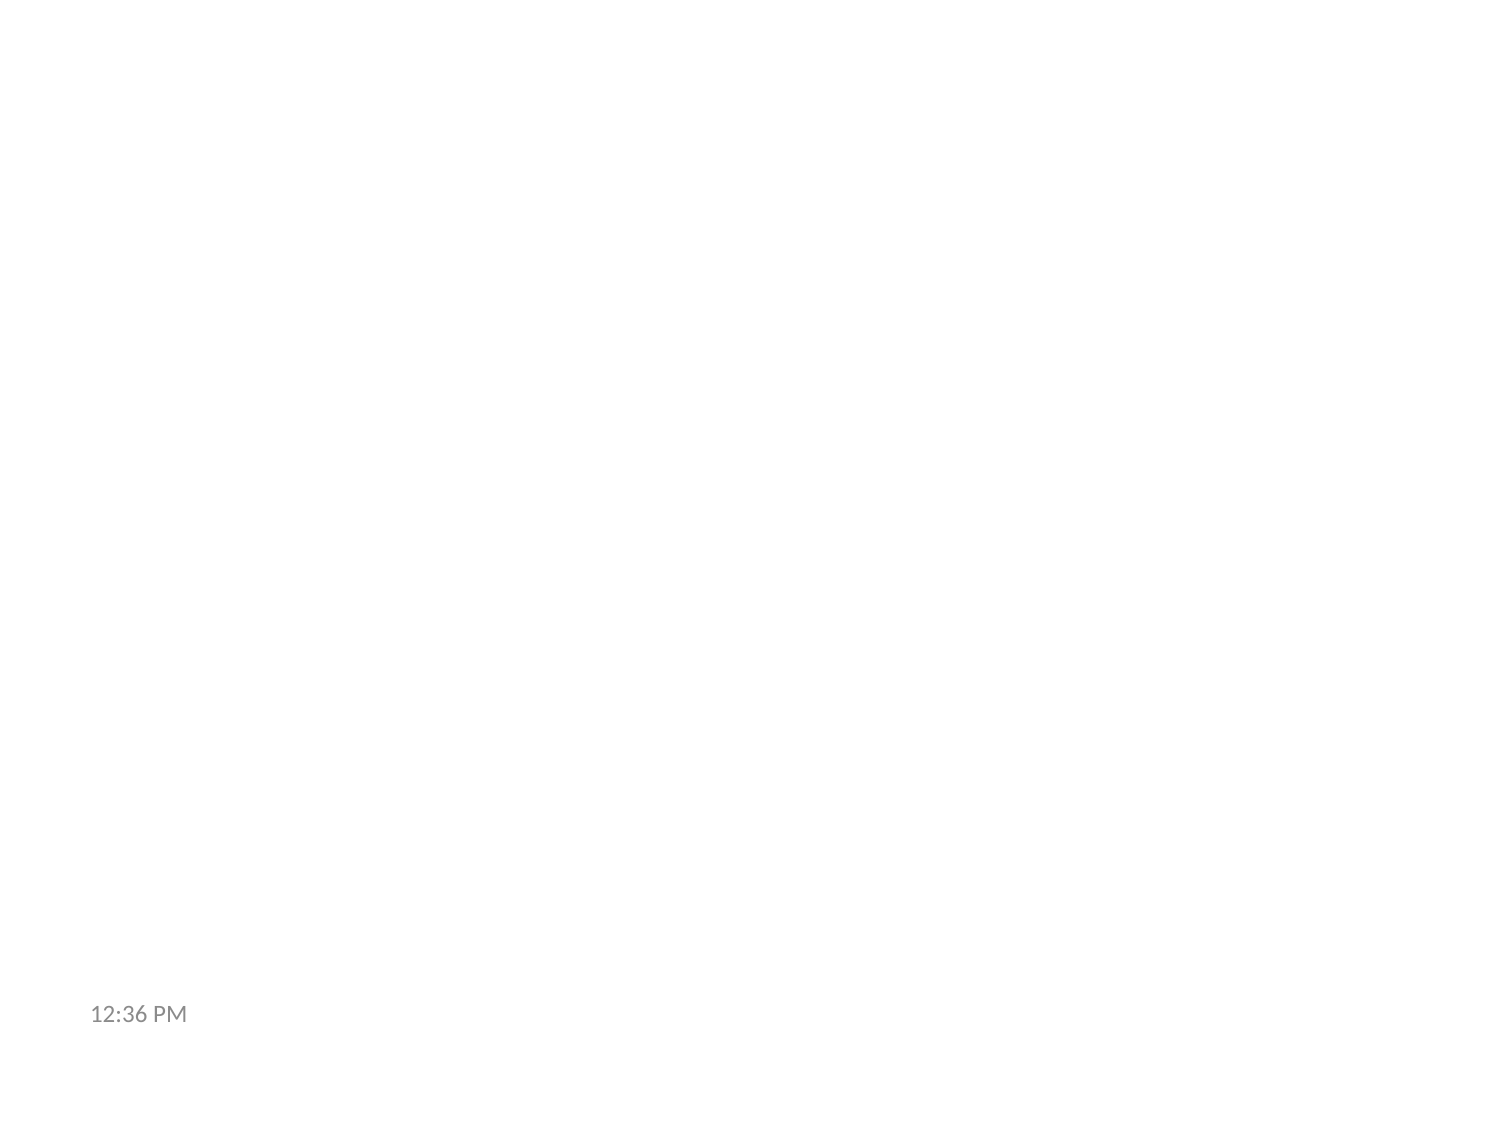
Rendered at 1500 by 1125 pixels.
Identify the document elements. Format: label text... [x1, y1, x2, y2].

text_box 3:35 PM [75, 982, 425, 1043]
